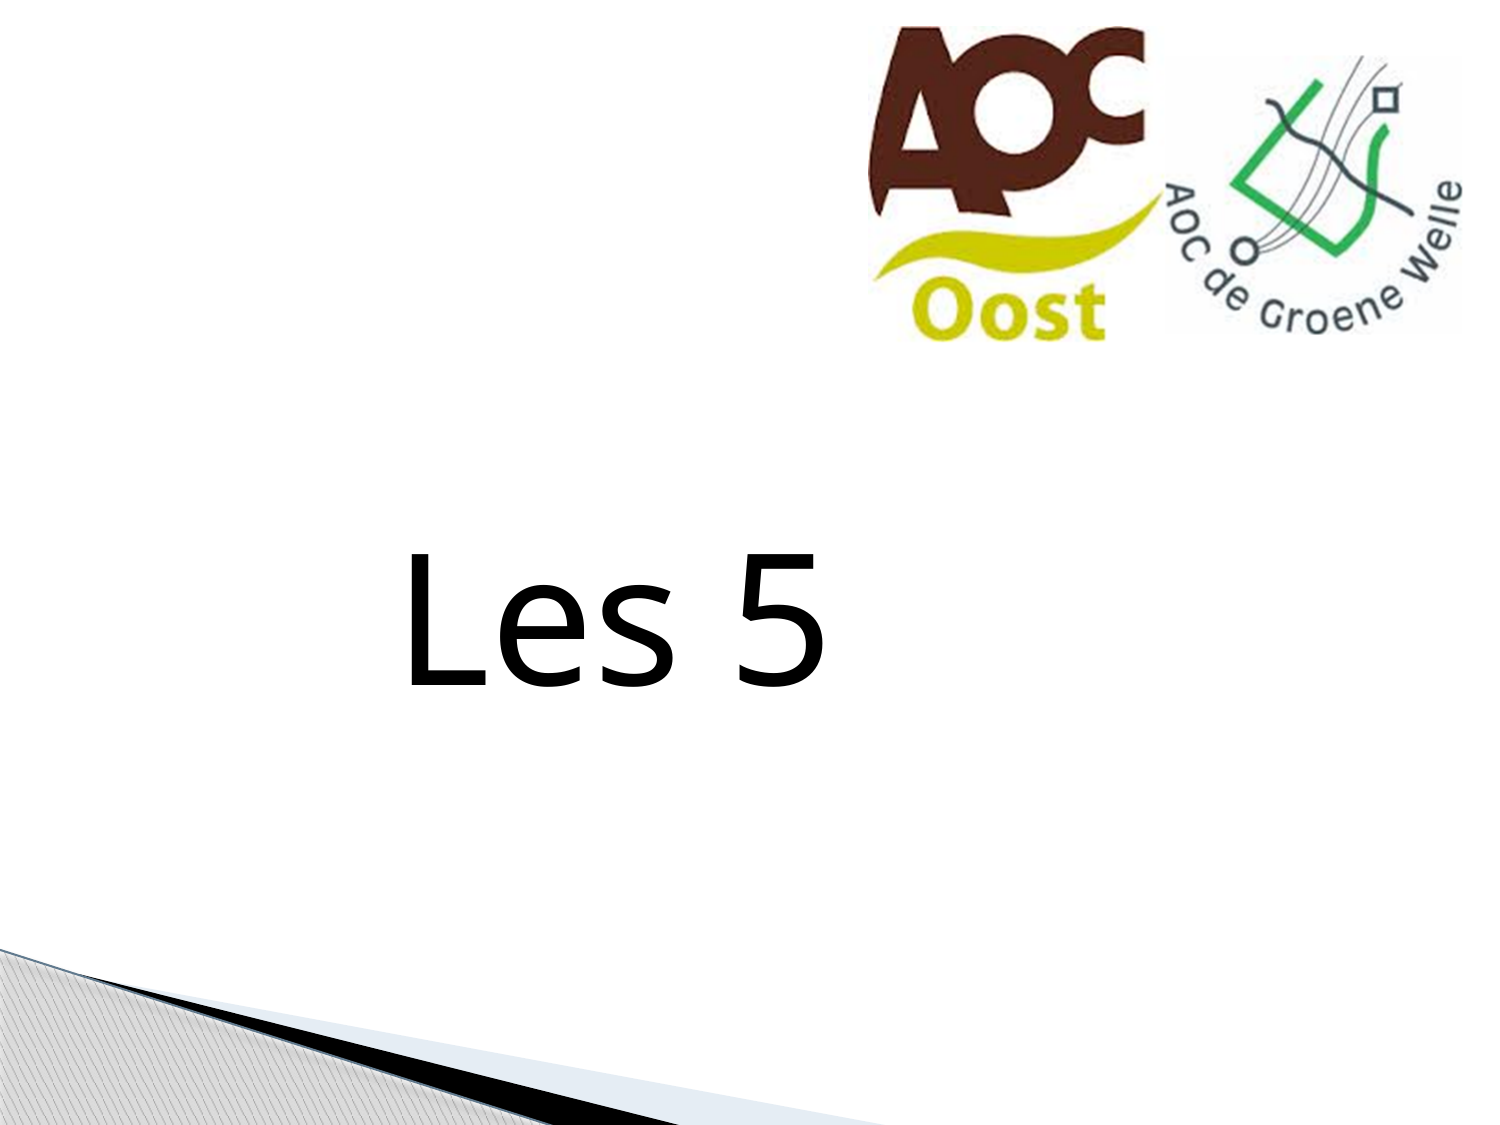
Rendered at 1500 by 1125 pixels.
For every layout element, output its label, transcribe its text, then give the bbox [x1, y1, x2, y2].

list Les 5 [75, 267, 1425, 986]
picture [867, 26, 1473, 365]
